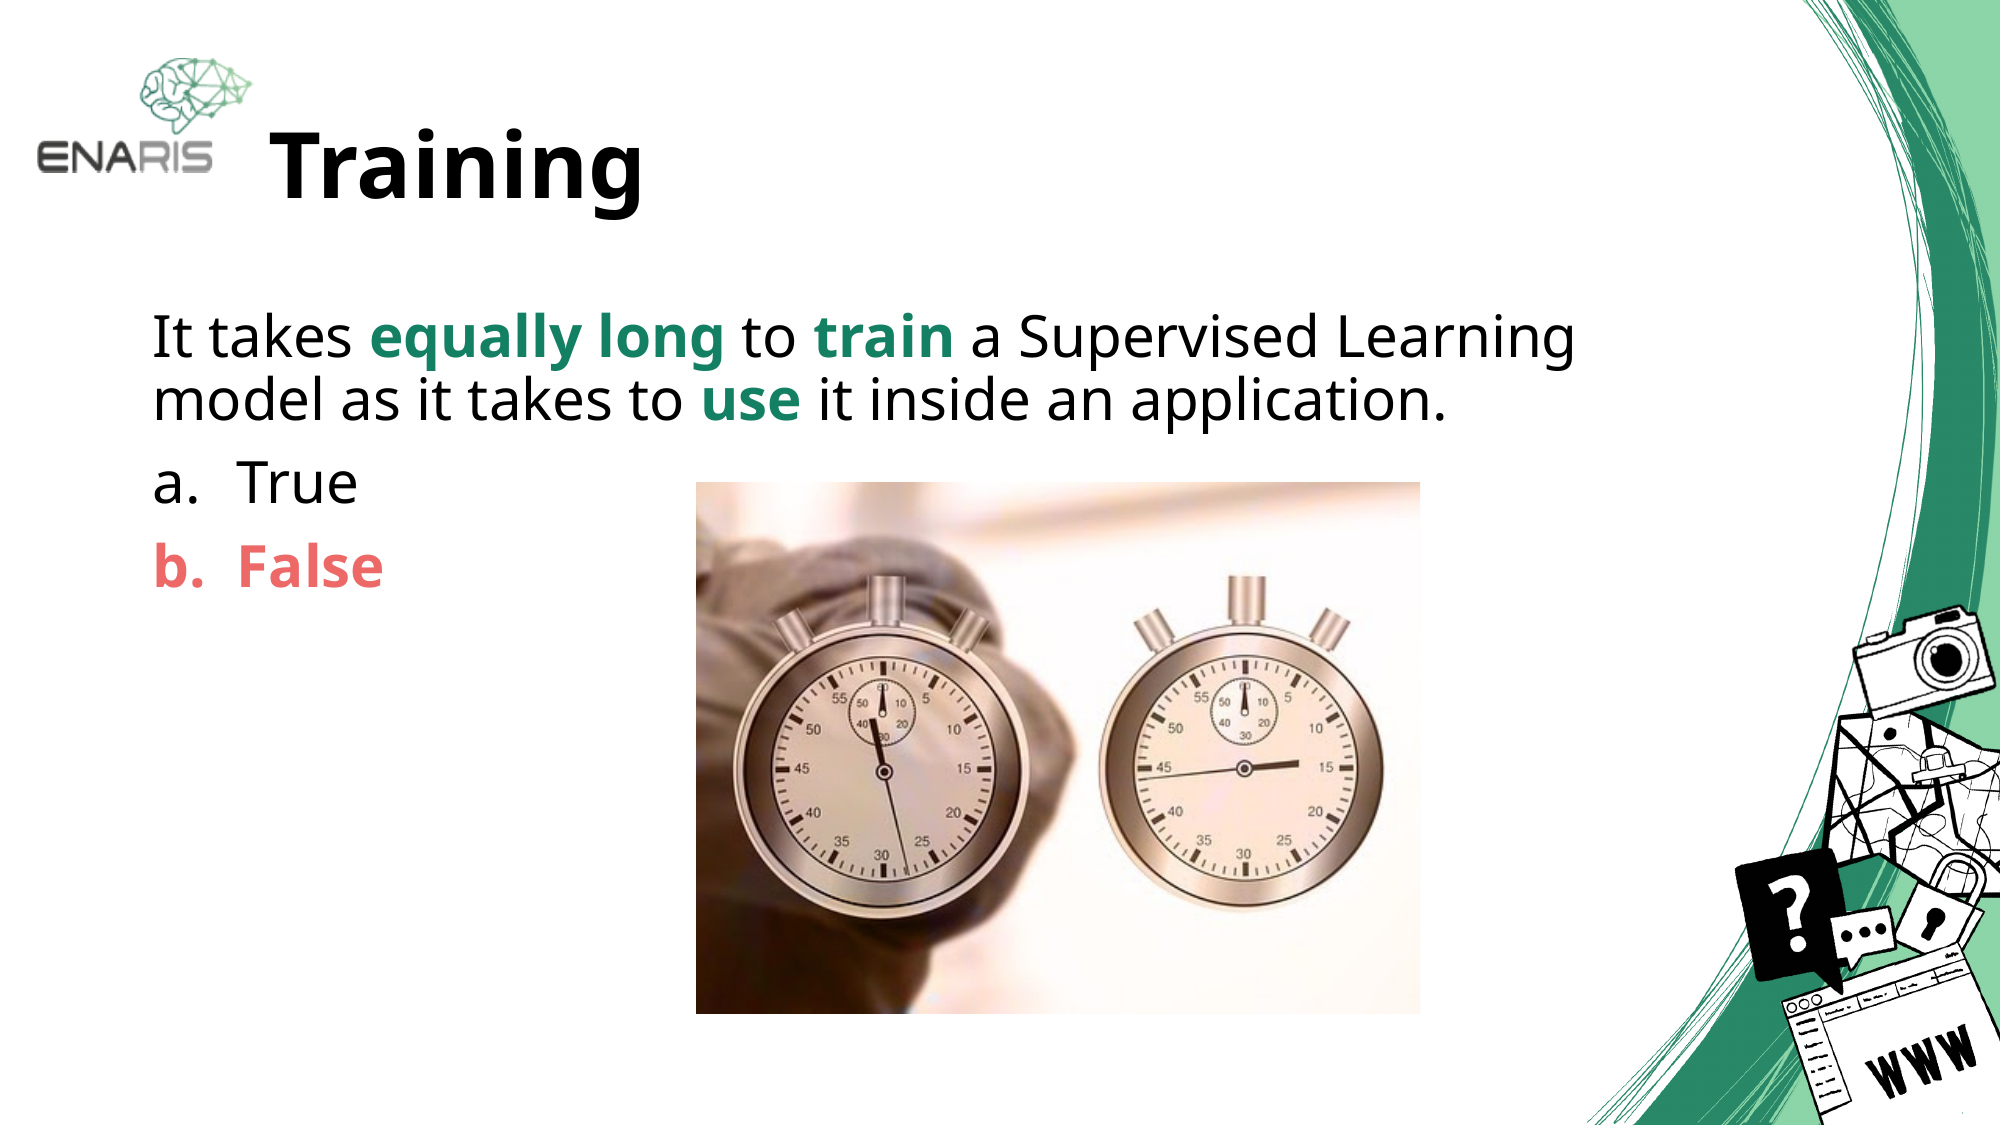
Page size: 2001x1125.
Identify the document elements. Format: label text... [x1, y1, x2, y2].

picture [37, 58, 254, 173]
picture [408, 0, 2000, 1125]
title Training [253, 59, 1863, 278]
list It takes equally long to train a Supervised Learning model as it takes to use it inside an application. True False [137, 299, 1659, 1014]
